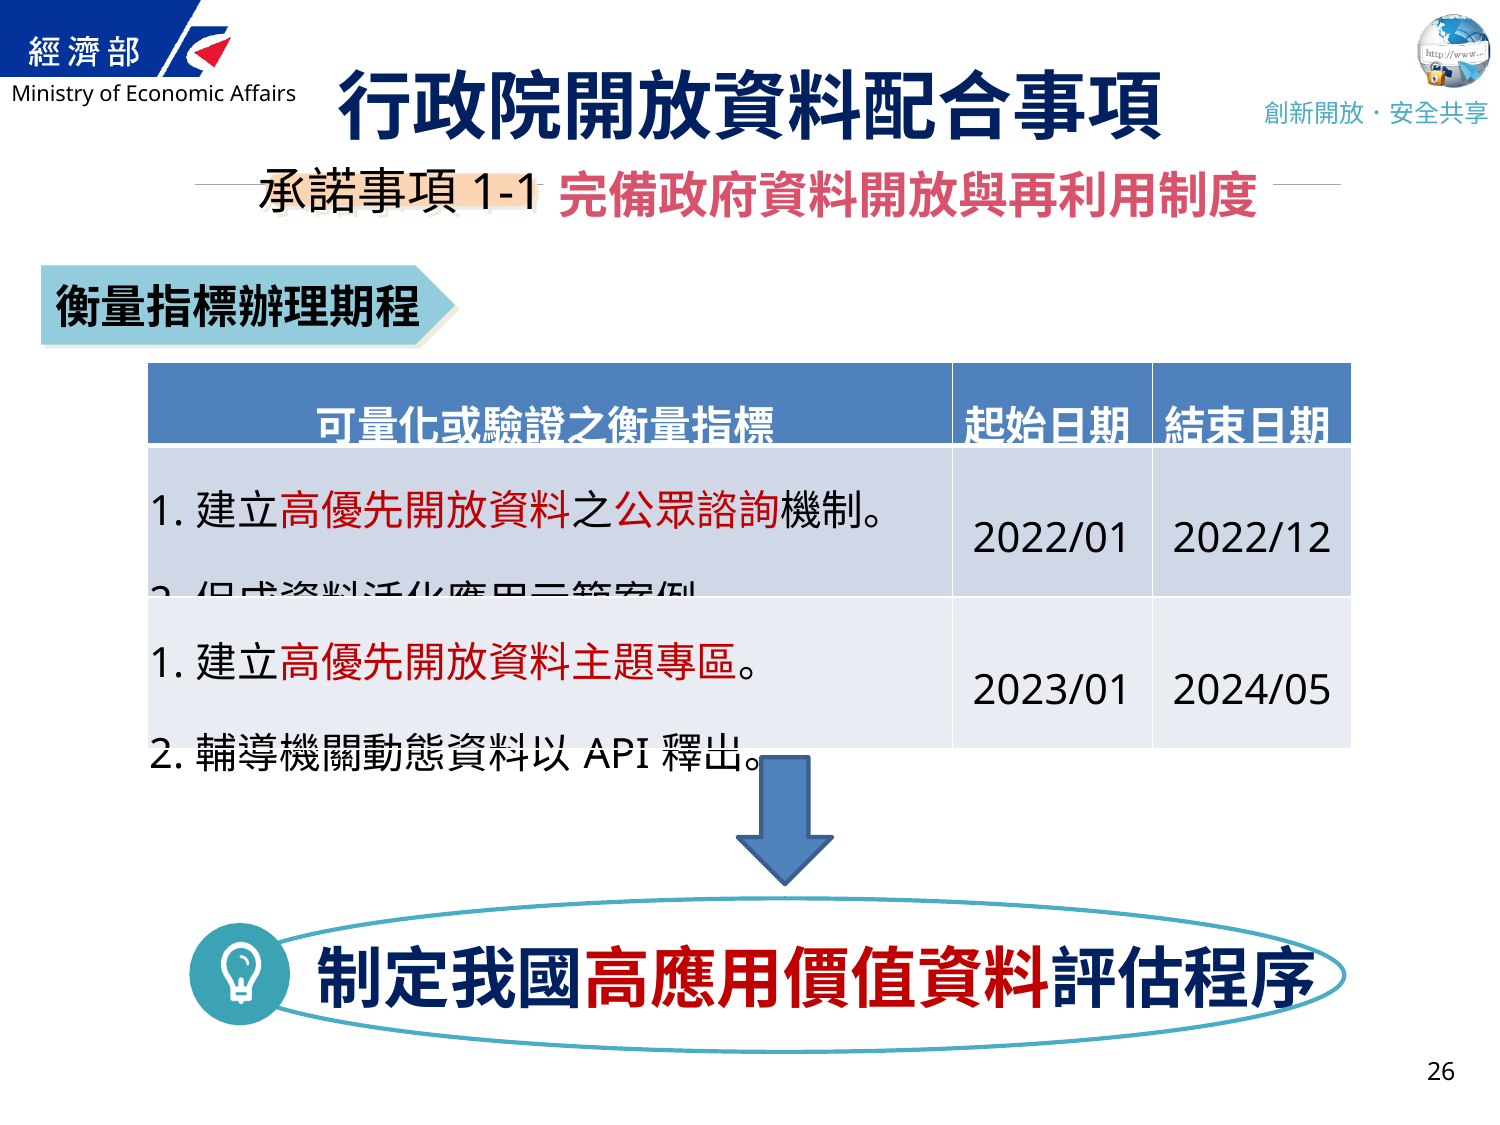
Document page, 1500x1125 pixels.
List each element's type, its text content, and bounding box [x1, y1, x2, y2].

text_box 完備政府資料開放與再利用制度 [543, 156, 1274, 232]
table_cell 1.建立高優先開放資料之公眾諮詢機制。 2.促成資料活化應用示範案例。 [148, 457, 952, 637]
table_cell 2022/01 [953, 457, 1152, 637]
table_header 起始日期 [953, 363, 1152, 451]
table_header 可量化或驗證之衡量指標 [148, 363, 952, 451]
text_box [189, 898, 1345, 1053]
text_box 衡量指標辦理期程 [41, 265, 455, 345]
title 行政院開放資料配合事項 [75, 7, 1425, 211]
table_cell 2022/12 [1153, 457, 1351, 637]
table_cell 2024/05 [1153, 639, 1351, 821]
picture [1425, 10, 1495, 90]
text_box 承諾事項1-1 [265, 173, 536, 206]
table_cell 1.建立高優先開放資料主題專區。 2.輔導機關動態資料以API釋出。 [148, 639, 952, 821]
text_box [735, 755, 835, 887]
table_header 結束日期 [1153, 363, 1351, 451]
slide_number 26 [1120, 1042, 1471, 1103]
table_cell 2023/01 [953, 639, 1152, 821]
picture [0, 0, 231, 77]
